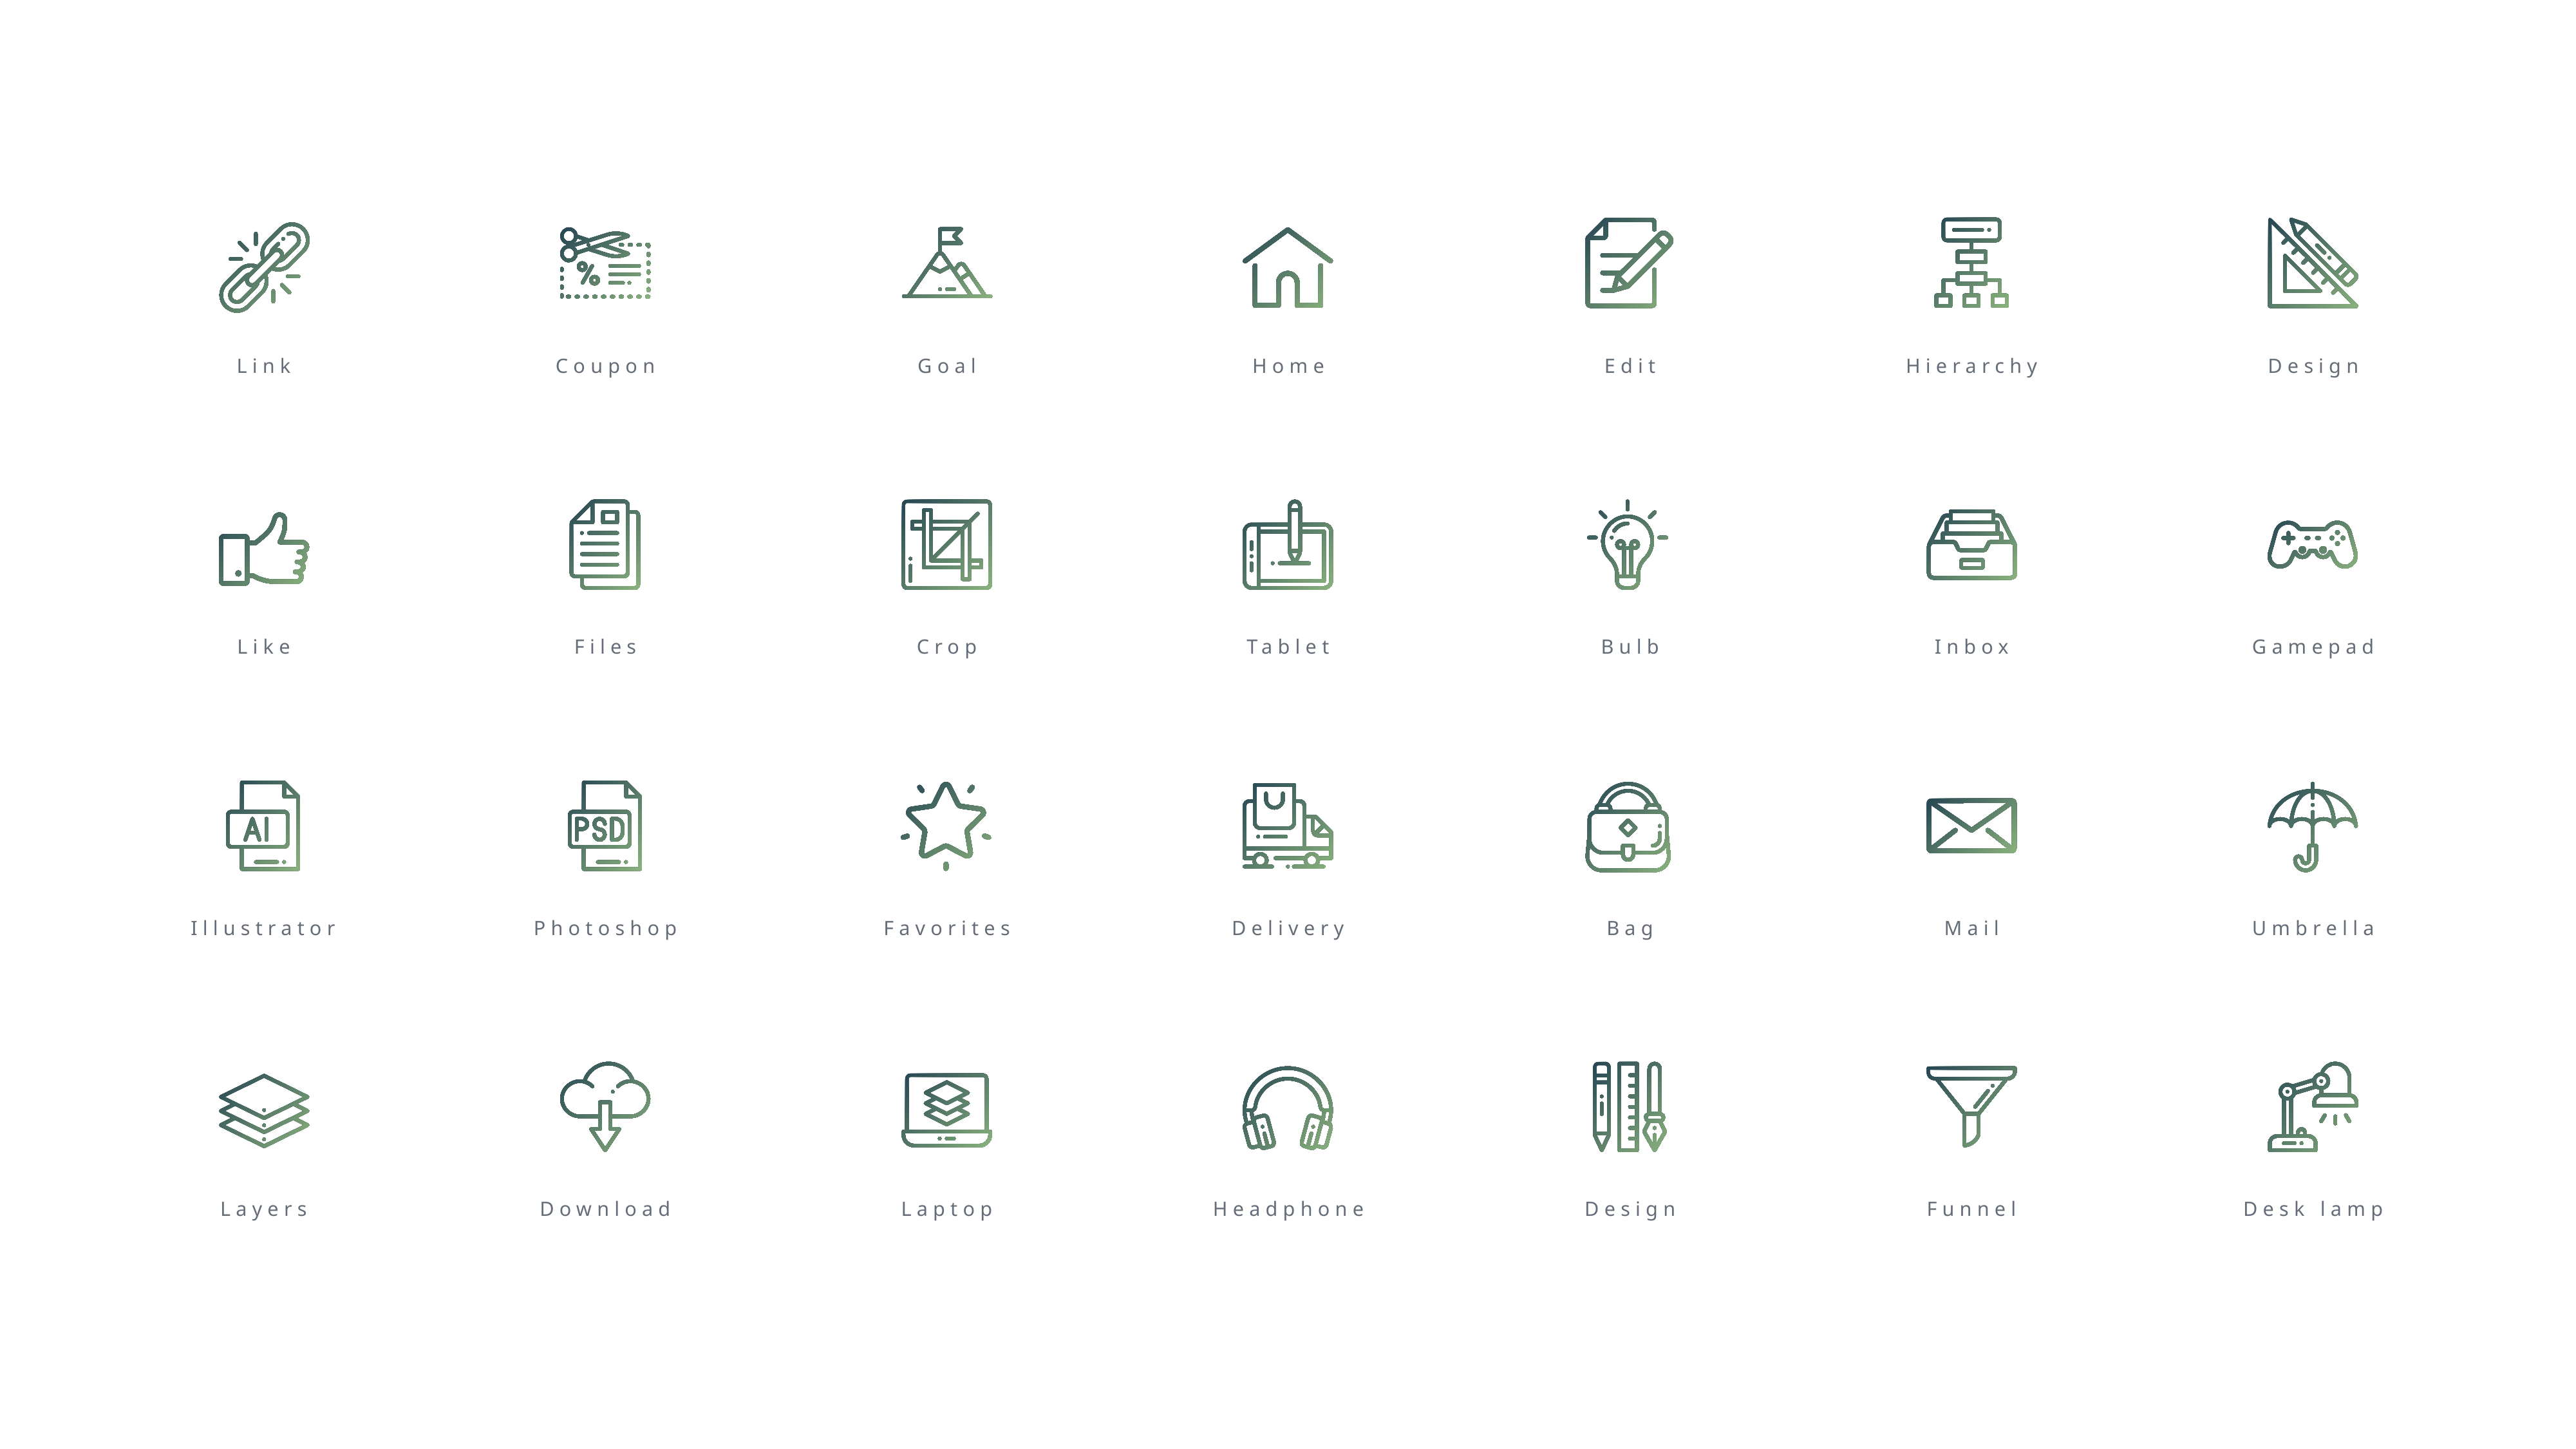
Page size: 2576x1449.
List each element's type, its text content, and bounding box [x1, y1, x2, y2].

text_box [583, 294, 589, 299]
text_box Design [2212, 348, 2415, 382]
text_box [636, 243, 642, 247]
text_box Files [503, 629, 707, 663]
text_box [560, 276, 564, 281]
text_box [219, 222, 310, 313]
text_box [943, 862, 949, 871]
text_box Bag [1528, 911, 1732, 944]
text_box [560, 1061, 651, 1152]
text_box [610, 294, 616, 299]
text_box [608, 281, 625, 285]
text_box Illustrator [152, 911, 374, 944]
text_box [619, 294, 624, 299]
text_box [601, 294, 606, 299]
text_box Favorites [845, 911, 1048, 944]
text_box Gamepad [2212, 629, 2415, 663]
text_box [1617, 1061, 1639, 1152]
text_box [608, 272, 641, 276]
text_box [636, 294, 642, 299]
text_box Photoshop [503, 911, 707, 944]
text_box [1243, 783, 1333, 869]
text_box [1585, 782, 1671, 873]
text_box [569, 499, 641, 590]
text_box [646, 269, 651, 275]
text_box Umbrella [2212, 911, 2415, 944]
text_box Home [1187, 348, 1390, 382]
text_box Goal [845, 348, 1048, 382]
text_box [627, 281, 632, 285]
text_box [1926, 1066, 2017, 1148]
text_box [1926, 798, 2017, 853]
text_box [1252, 263, 1323, 308]
text_box Edit [1528, 348, 1732, 382]
text_box [560, 267, 564, 272]
text_box Funnel [1870, 1191, 2073, 1225]
text_box Delivery [1174, 911, 1402, 944]
text_box [646, 278, 651, 284]
text_box Headphone [1187, 1191, 1390, 1225]
text_box [1657, 535, 1668, 540]
text_box [577, 261, 594, 285]
text_box [1593, 1061, 1611, 1152]
text_box [1585, 218, 1657, 308]
text_box [560, 227, 630, 263]
text_box Design [1514, 1191, 1747, 1225]
text_box [219, 1074, 310, 1148]
text_box [589, 274, 600, 286]
text_box [627, 294, 633, 299]
text_box [1926, 509, 2017, 580]
text_box [2268, 218, 2358, 308]
text_box [1626, 499, 1630, 511]
text_box Coupon [503, 348, 707, 382]
text_box [565, 294, 571, 299]
text_box [901, 499, 992, 590]
text_box [1243, 499, 1333, 590]
text_box Laptop [845, 1191, 1048, 1225]
text_box Crop [821, 629, 1073, 663]
text_box [1243, 227, 1333, 263]
text_box [1648, 510, 1657, 519]
text_box [1243, 1066, 1333, 1150]
text_box [646, 252, 651, 258]
text_box Download [503, 1191, 707, 1225]
text_box Tablet [1149, 629, 1427, 663]
text_box [2268, 782, 2358, 873]
text_box [574, 294, 580, 299]
text_box [646, 260, 651, 266]
text_box Bulb [1528, 629, 1732, 663]
text_box [901, 833, 910, 840]
text_box [646, 287, 651, 292]
text_box Inbox [1861, 629, 2083, 663]
text_box [608, 264, 641, 268]
text_box [902, 227, 993, 298]
text_box [226, 781, 300, 871]
text_box [645, 243, 651, 249]
text_box [592, 294, 597, 299]
text_box [901, 1073, 992, 1148]
text_box [906, 782, 986, 858]
text_box [2268, 1061, 2358, 1152]
text_box [982, 833, 992, 840]
text_box [1599, 510, 1608, 519]
text_box [1601, 515, 1654, 590]
text_box [1642, 1061, 1667, 1152]
text_box Hierarchy [1870, 348, 2073, 382]
text_box [645, 294, 651, 299]
text_box [628, 243, 633, 247]
text_box Like [162, 629, 365, 663]
text_box [560, 284, 564, 290]
text_box Link [162, 348, 365, 382]
text_box [568, 781, 642, 871]
text_box [2268, 520, 2358, 569]
text_box Layers [162, 1191, 365, 1225]
text_box [560, 293, 564, 299]
text_box Mail [1870, 911, 2073, 944]
text_box Desk lamp [2212, 1191, 2415, 1225]
text_box [1934, 217, 2009, 308]
text_box [1587, 535, 1598, 540]
text_box [219, 512, 310, 586]
text_box [1600, 231, 1673, 293]
